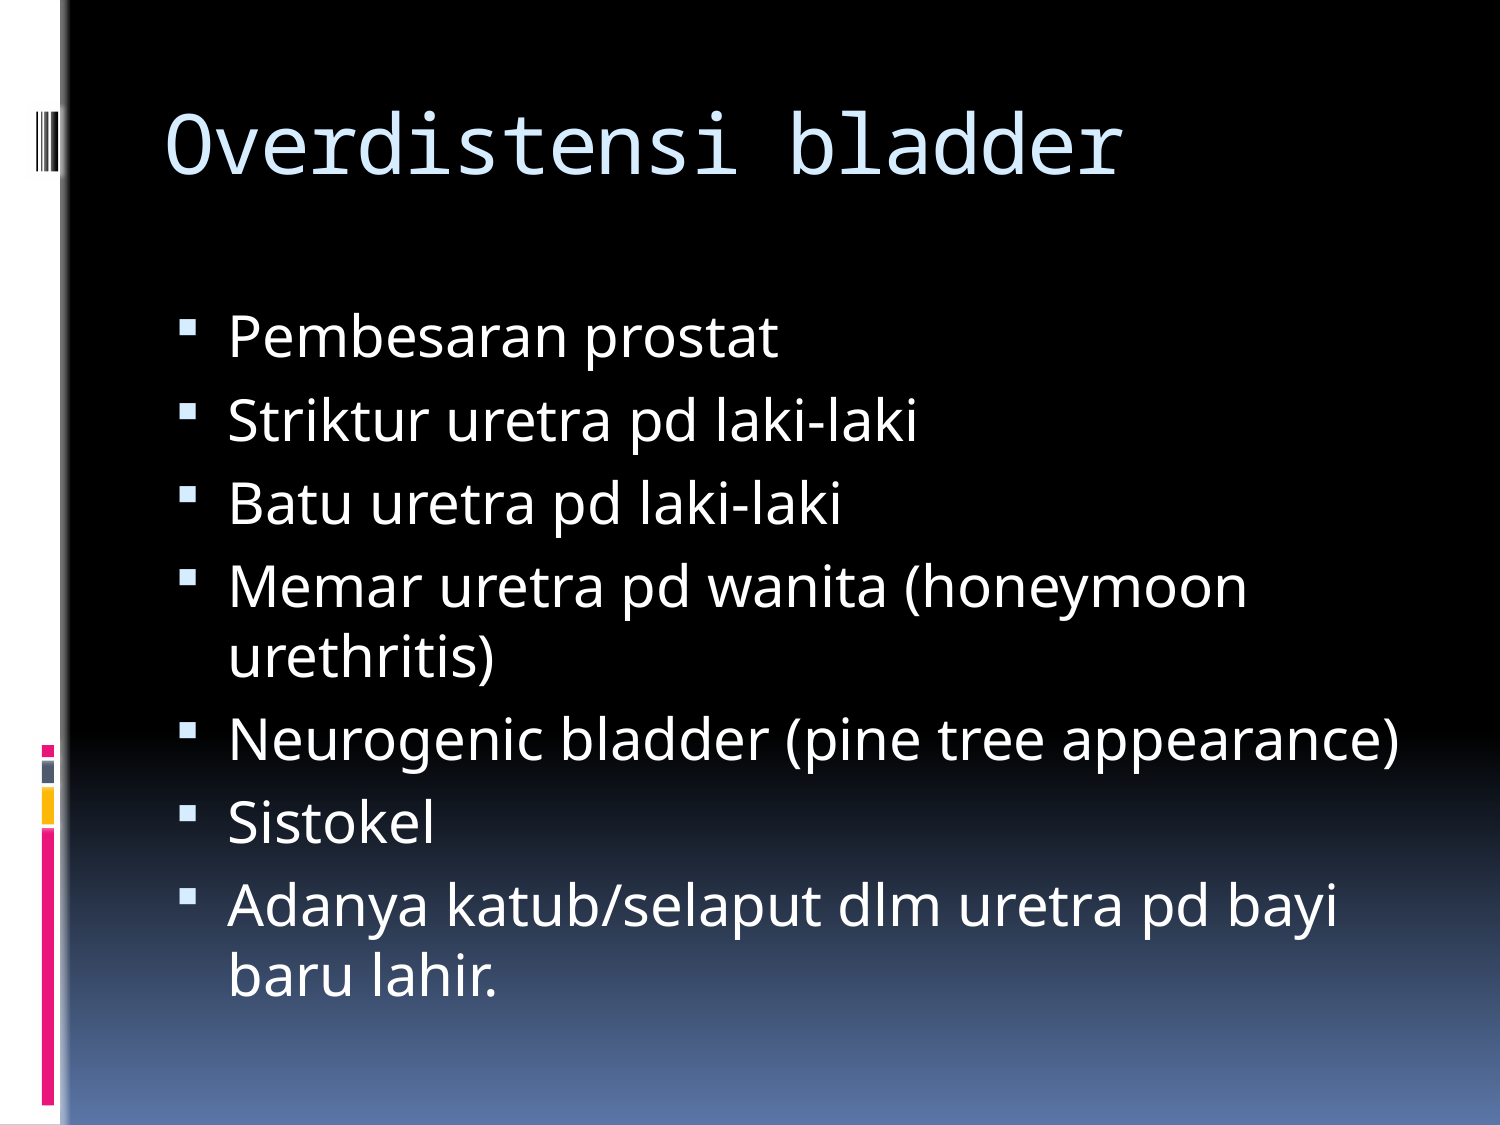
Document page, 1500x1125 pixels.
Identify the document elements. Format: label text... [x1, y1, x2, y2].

list Pembesaran prostat Striktur uretra pd laki-laki Batu uretra pd laki-laki Memar uretra pd wanita (honeymoon urethritis) Neurogenic bladder (pine tree appearance) Sistokel Adanya katub/selaput dlm uretra pd bayi baru lahir. [150, 292, 1425, 1043]
title Overdistensi bladder [150, 83, 1425, 234]
